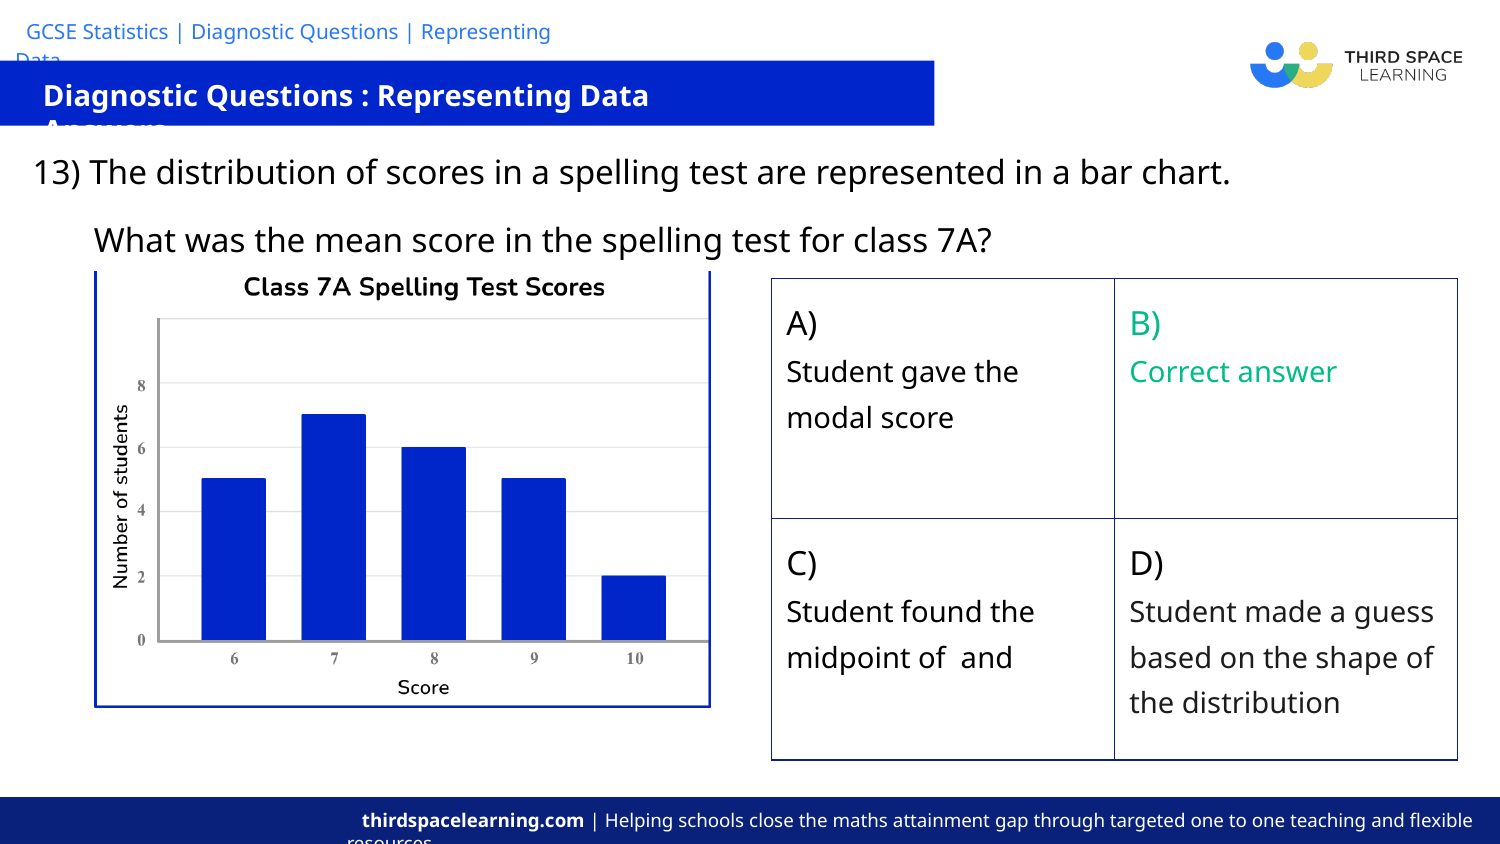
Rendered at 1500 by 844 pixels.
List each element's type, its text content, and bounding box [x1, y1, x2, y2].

picture [93, 255, 711, 708]
picture [1250, 33, 1465, 99]
table_header 13) The distribution of scores in a spelling test are represented in a bar chart. What was the mean score in the spelling test for class 7A? [19, 142, 1474, 269]
text_box Diagnostic Questions : Representing Data Answers [27, 61, 778, 162]
